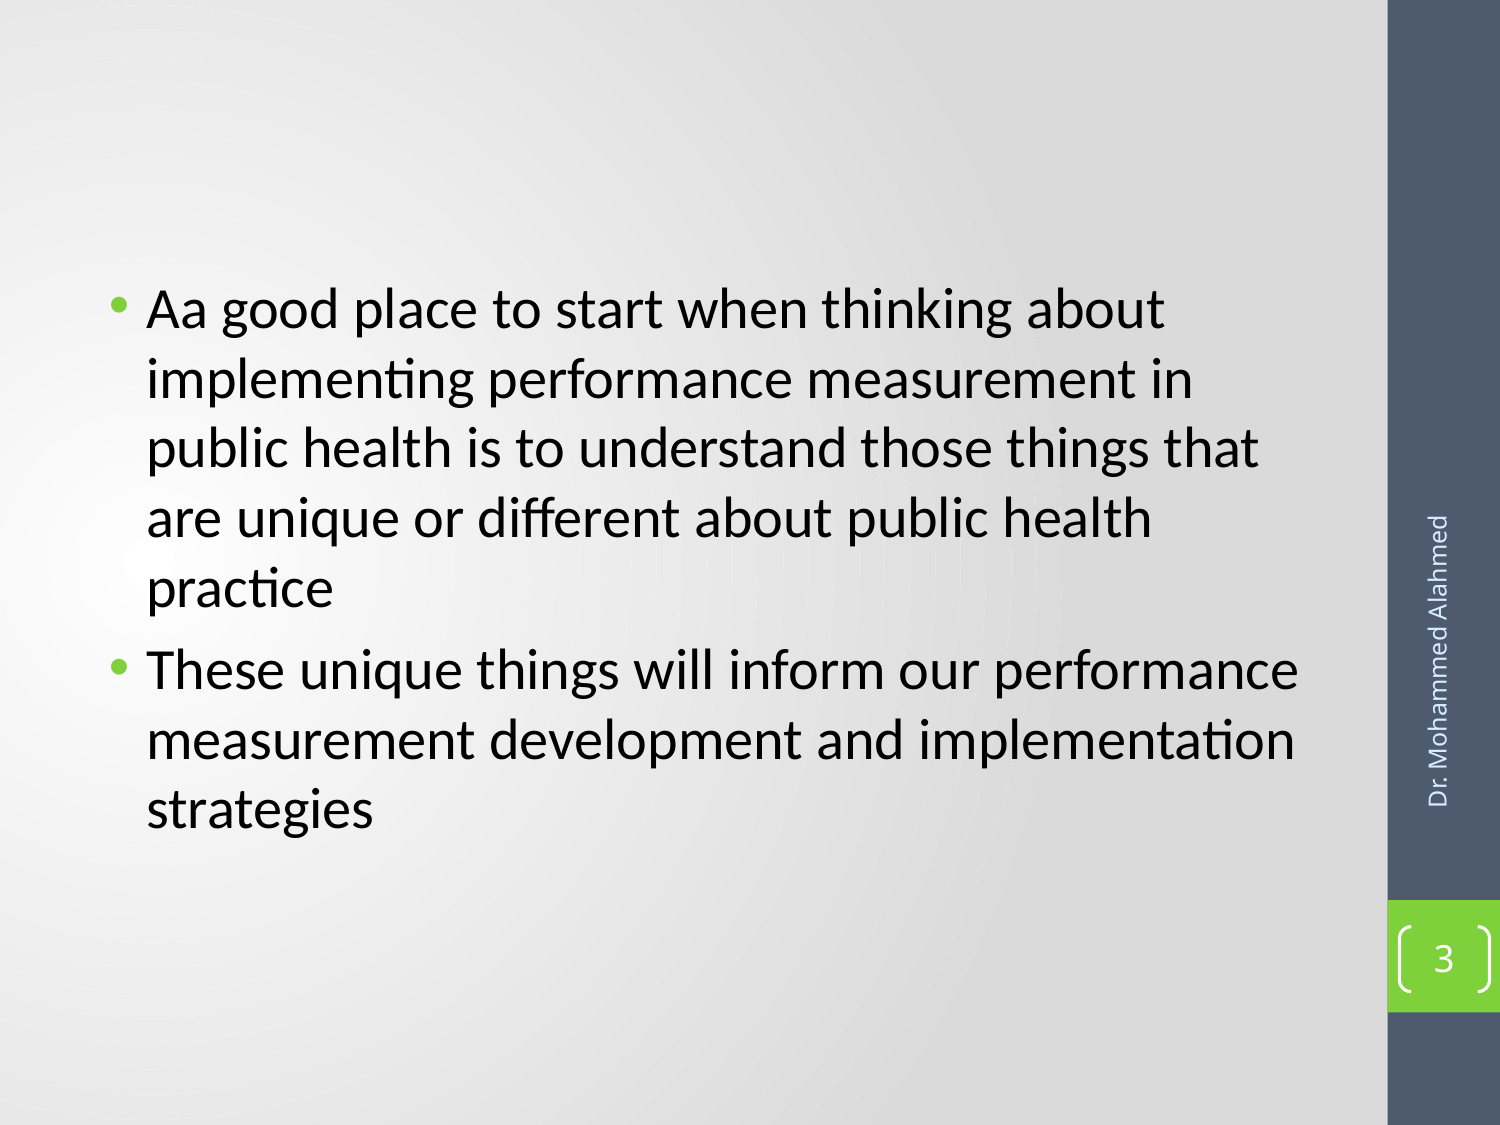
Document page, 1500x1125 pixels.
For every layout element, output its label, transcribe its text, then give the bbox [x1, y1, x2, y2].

footer Dr. Mohammed Alahmed [1408, 500, 1469, 889]
slide_number 3 [1397, 925, 1492, 994]
list Aa good place to start when thinking about implementing performance measurement in public health is to understand those things that are unique or different about public health practice These unique things will inform our performance measurement development and implementation strategies [75, 262, 1325, 1050]
